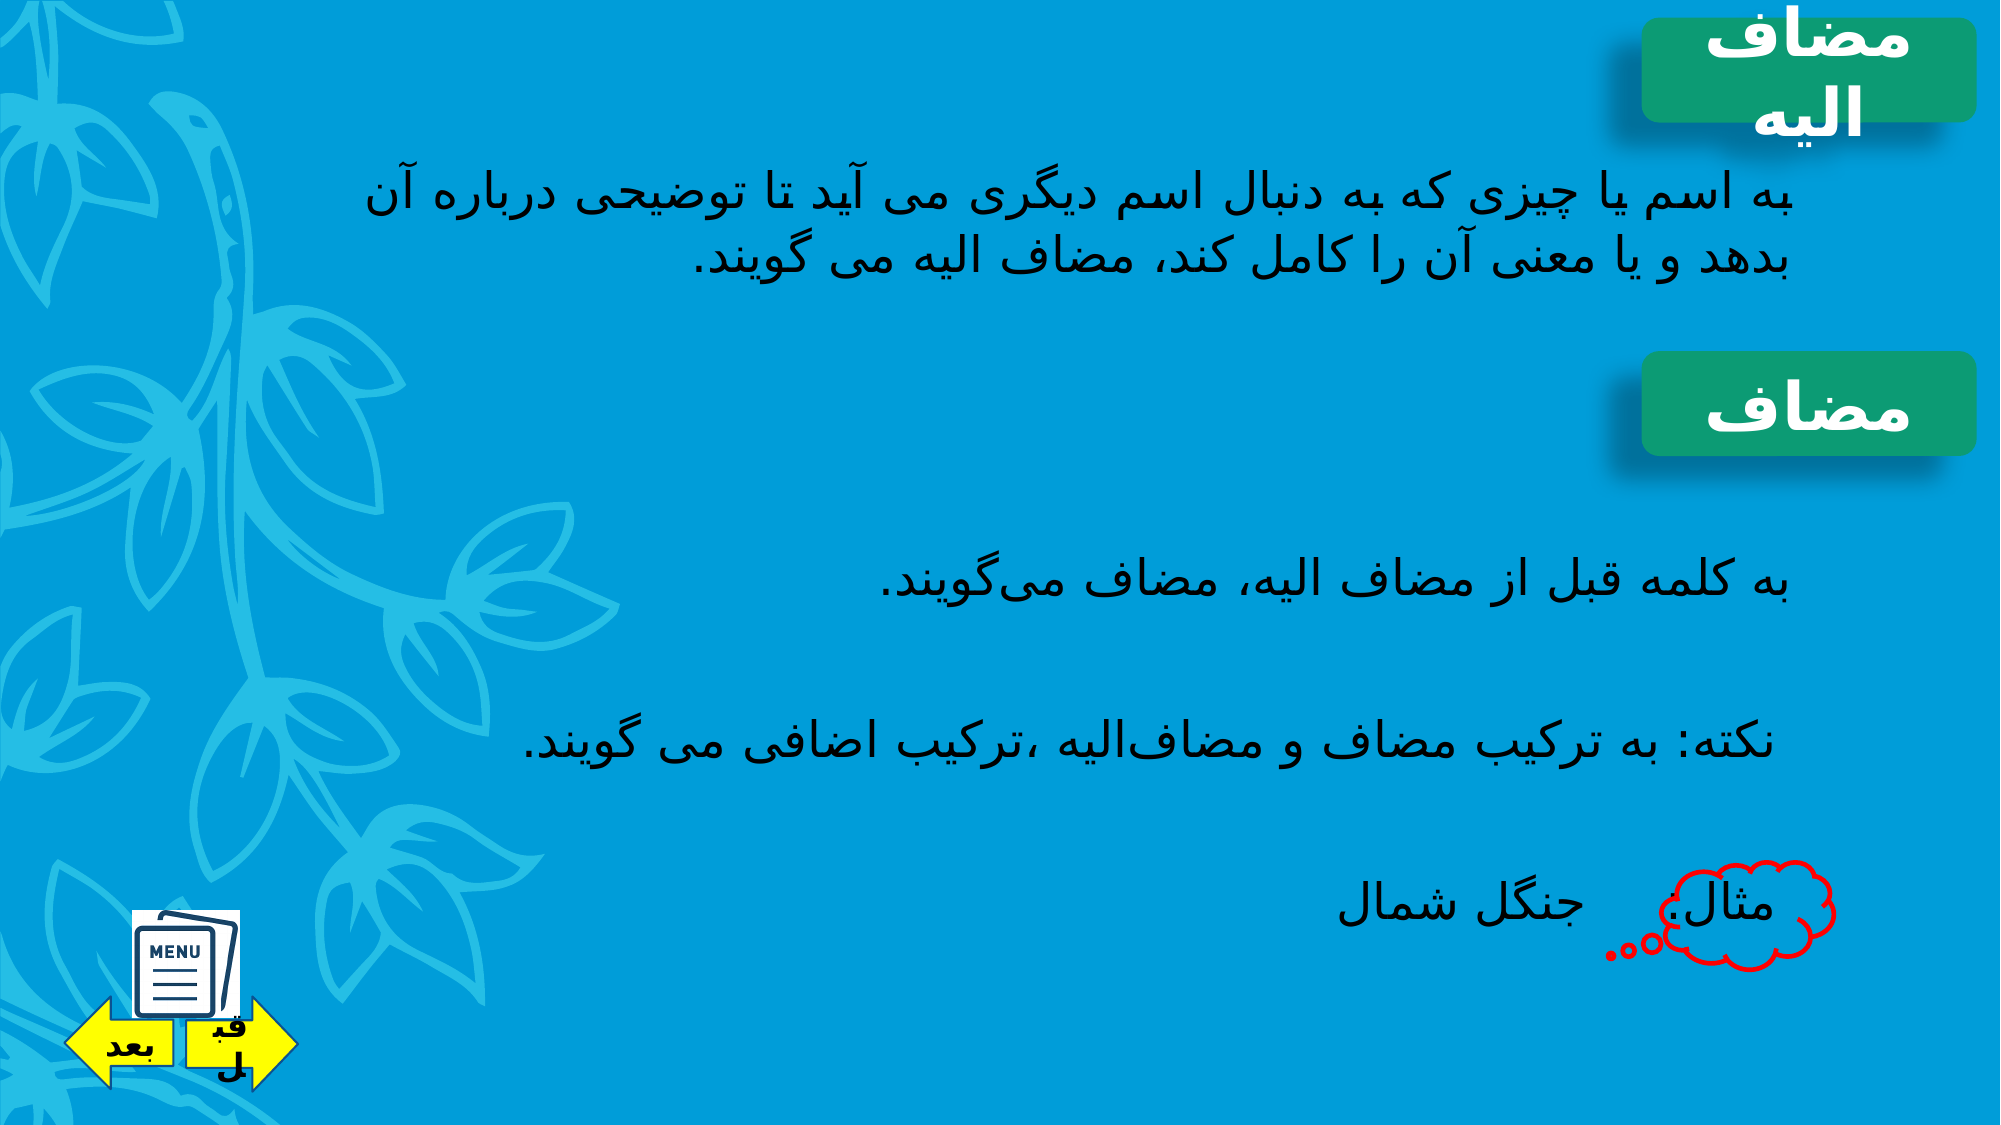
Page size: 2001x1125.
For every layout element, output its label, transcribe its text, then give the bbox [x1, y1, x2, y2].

picture [132, 910, 239, 1018]
picture [219, 1069, 245, 1081]
picture [1787, 6, 1798, 16]
text_box [1660, 861, 1835, 971]
text_box قبل [185, 995, 299, 1093]
text_box بعد [63, 995, 175, 1091]
text_box [1607, 951, 1616, 960]
picture [1807, 124, 1837, 135]
picture [1849, 124, 1860, 135]
text_box مضاف [1640, 350, 1978, 458]
text_box [1642, 933, 1663, 954]
text_box [1621, 943, 1636, 958]
text_box مضاف الیه [1640, 16, 1978, 124]
text_box به اسم یا چیزی که به دنبال اسم دیگری می آید تا توضیحی درباره آن بدهد و یا معنی آن را کامل کند، مضاف الیه می گویند. به کلمه قبل از مضاف الیه، مضاف می‌گویند. نکته: به ترکیب مضاف و مضاف‌الیه ،ترکیب اضافی می گویند. مثال: جنگل شمال [349, 70, 1807, 937]
